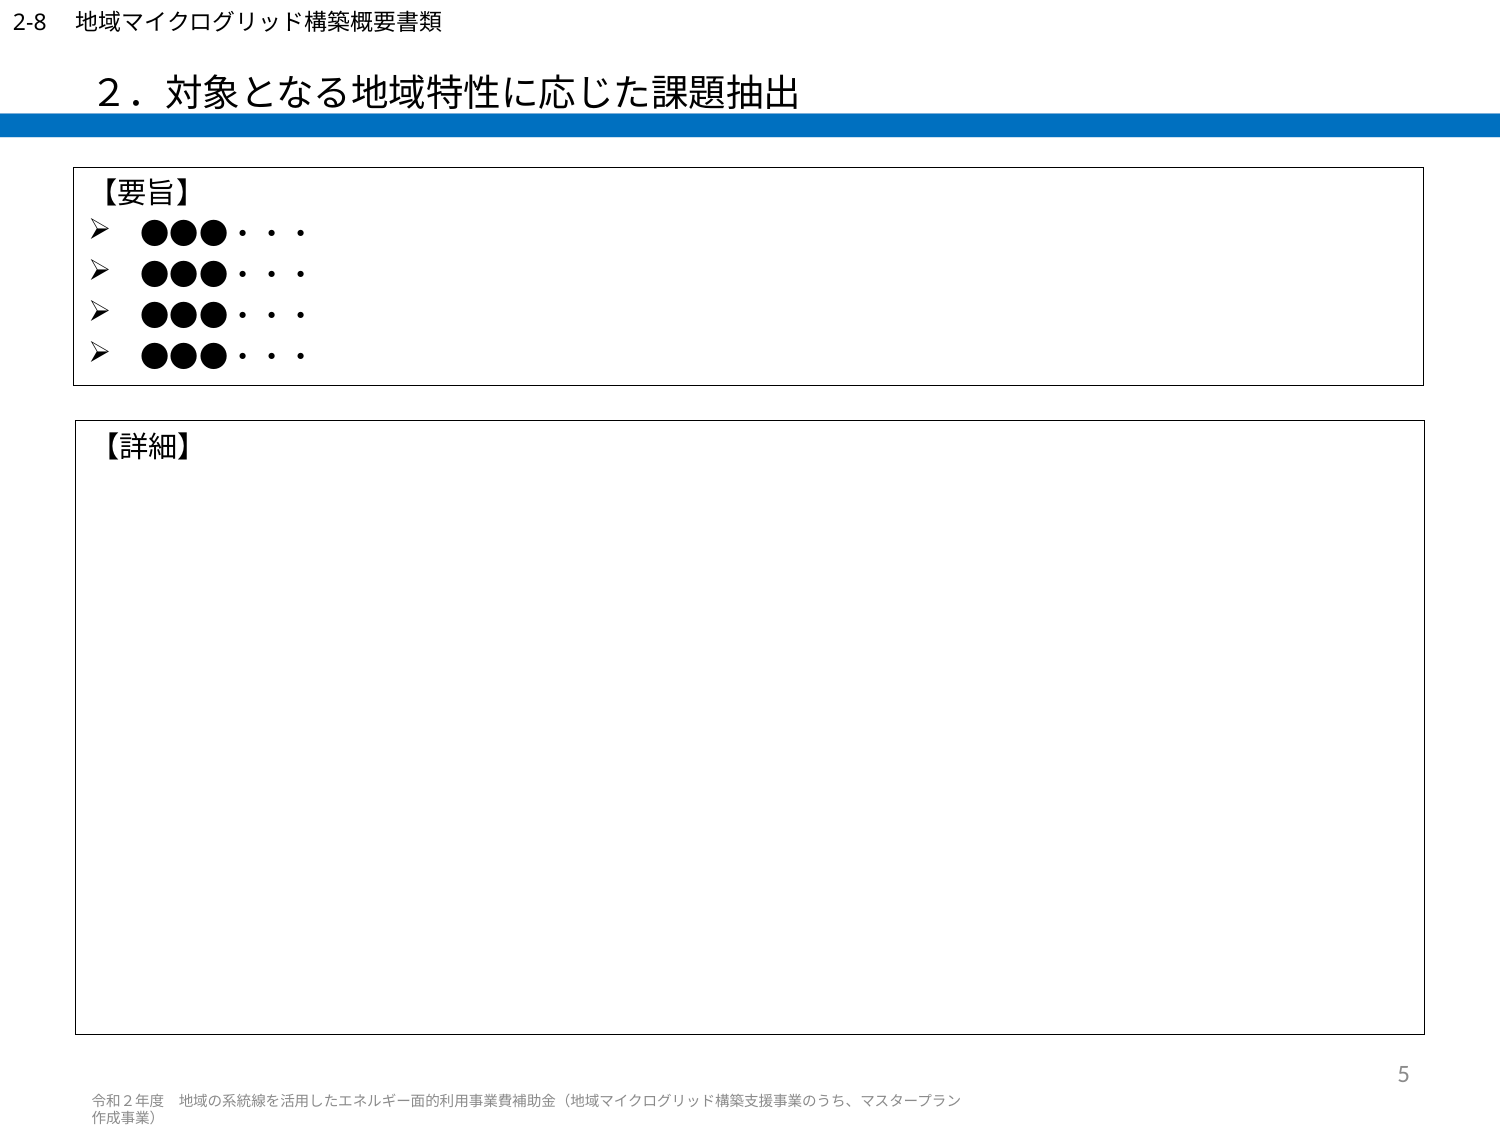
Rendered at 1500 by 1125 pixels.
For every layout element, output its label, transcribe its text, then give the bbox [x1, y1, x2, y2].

text_box 2-8 地域マイクログリッド構築概要書類 [0, 0, 467, 61]
slide_number 5 [1074, 1042, 1425, 1103]
text_box 令和２年度 地域の系統線を活用したエネルギー面的利用事業費補助金（地域マイクログリッド構築支援事業のうち、マスタープラン作成事業） [76, 1093, 988, 1125]
list 【要旨】 ●●●・・・ ●●●・・・ ●●●・・・ ●●●・・・ [73, 167, 1424, 386]
text_box [0, 113, 1500, 138]
list 【詳細】 [75, 420, 1425, 1035]
title ２．対象となる地域特性に応じた課題抽出 [75, 45, 1425, 113]
